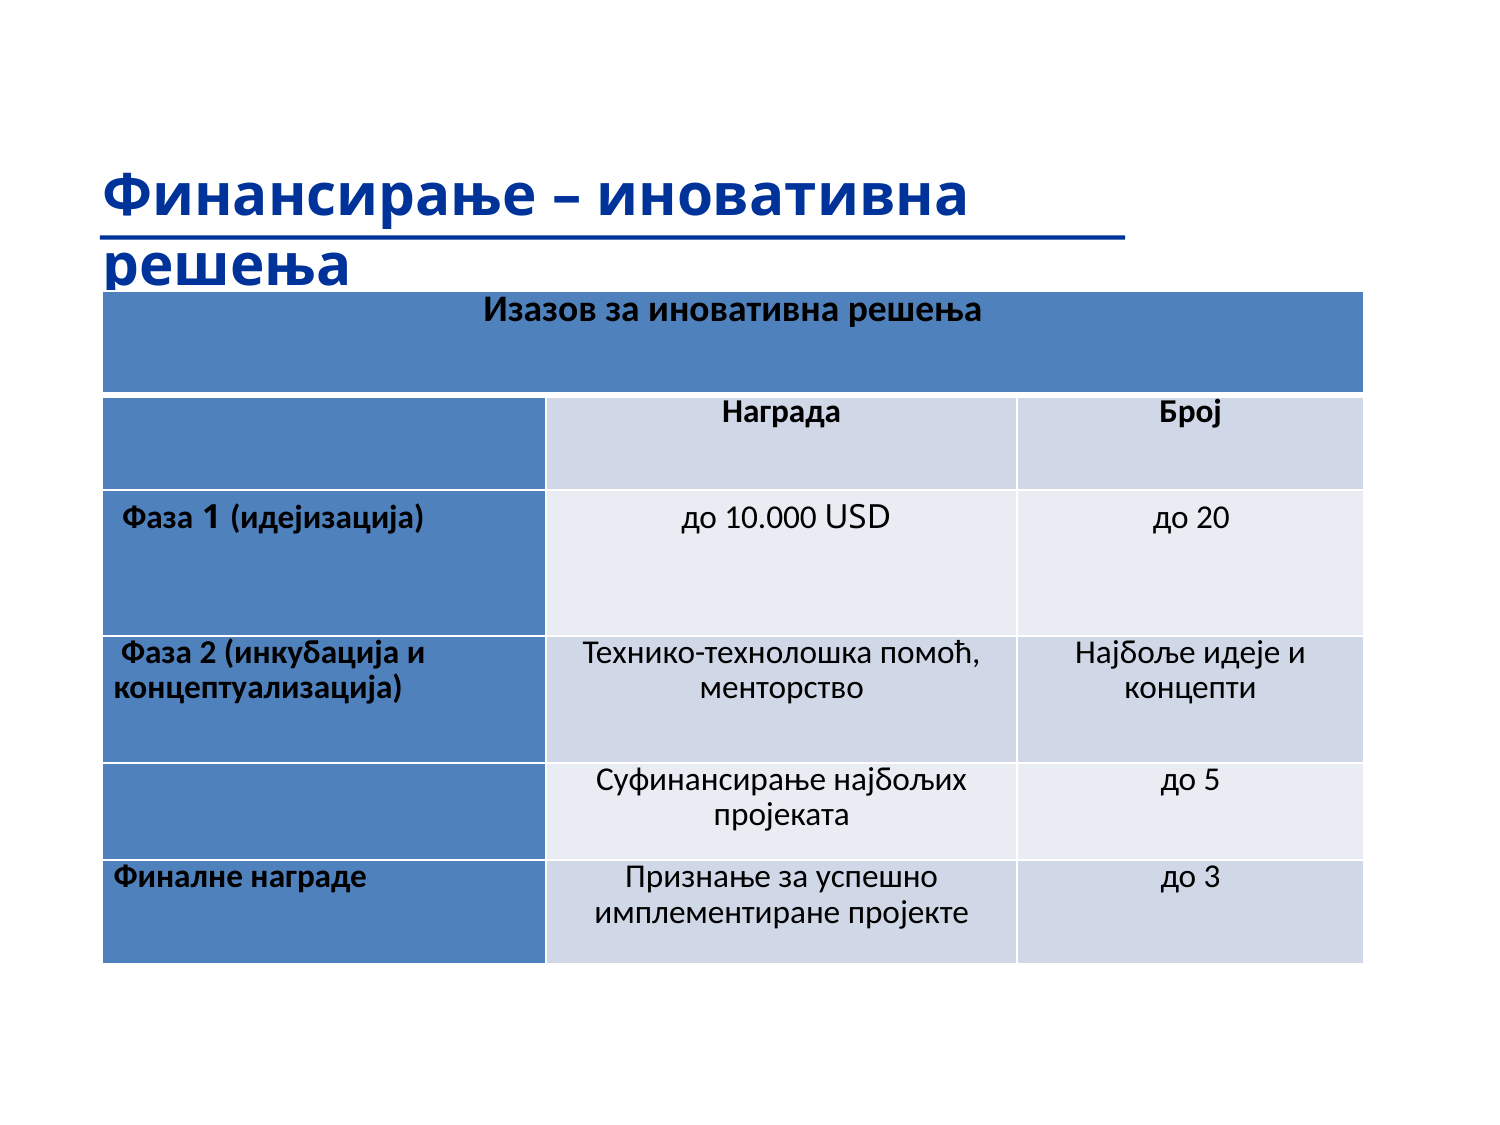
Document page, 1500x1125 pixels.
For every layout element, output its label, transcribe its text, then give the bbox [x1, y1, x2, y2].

table_cell Фаза 1 (идејизација) [103, 491, 545, 635]
table_cell Признање за успешно имплементиране пројекте [547, 861, 1016, 963]
table_cell до 3 [1018, 861, 1363, 963]
table_cell Фаза 2 (инкубација и концептуализација) [103, 637, 545, 762]
table_cell [103, 398, 545, 489]
table_header Изазов за иновативна решења [103, 292, 1363, 392]
list Финансирање – иновативна решења [87, 149, 1163, 236]
table_cell [103, 764, 545, 859]
table_cell до 5 [1018, 764, 1363, 859]
table_cell до 10.000 USD [547, 491, 1016, 635]
table_cell Финалне награде [103, 861, 545, 963]
table_cell Најбоље идеје и концепти [1018, 637, 1363, 762]
table_cell до 20 [1018, 491, 1363, 635]
table_cell Број [1018, 398, 1363, 489]
table_cell Награда [547, 398, 1016, 489]
table_cell Суфинансирање најбољих пројеката [547, 764, 1016, 859]
table_cell Технико-технолошка помоћ, менторство [547, 637, 1016, 762]
